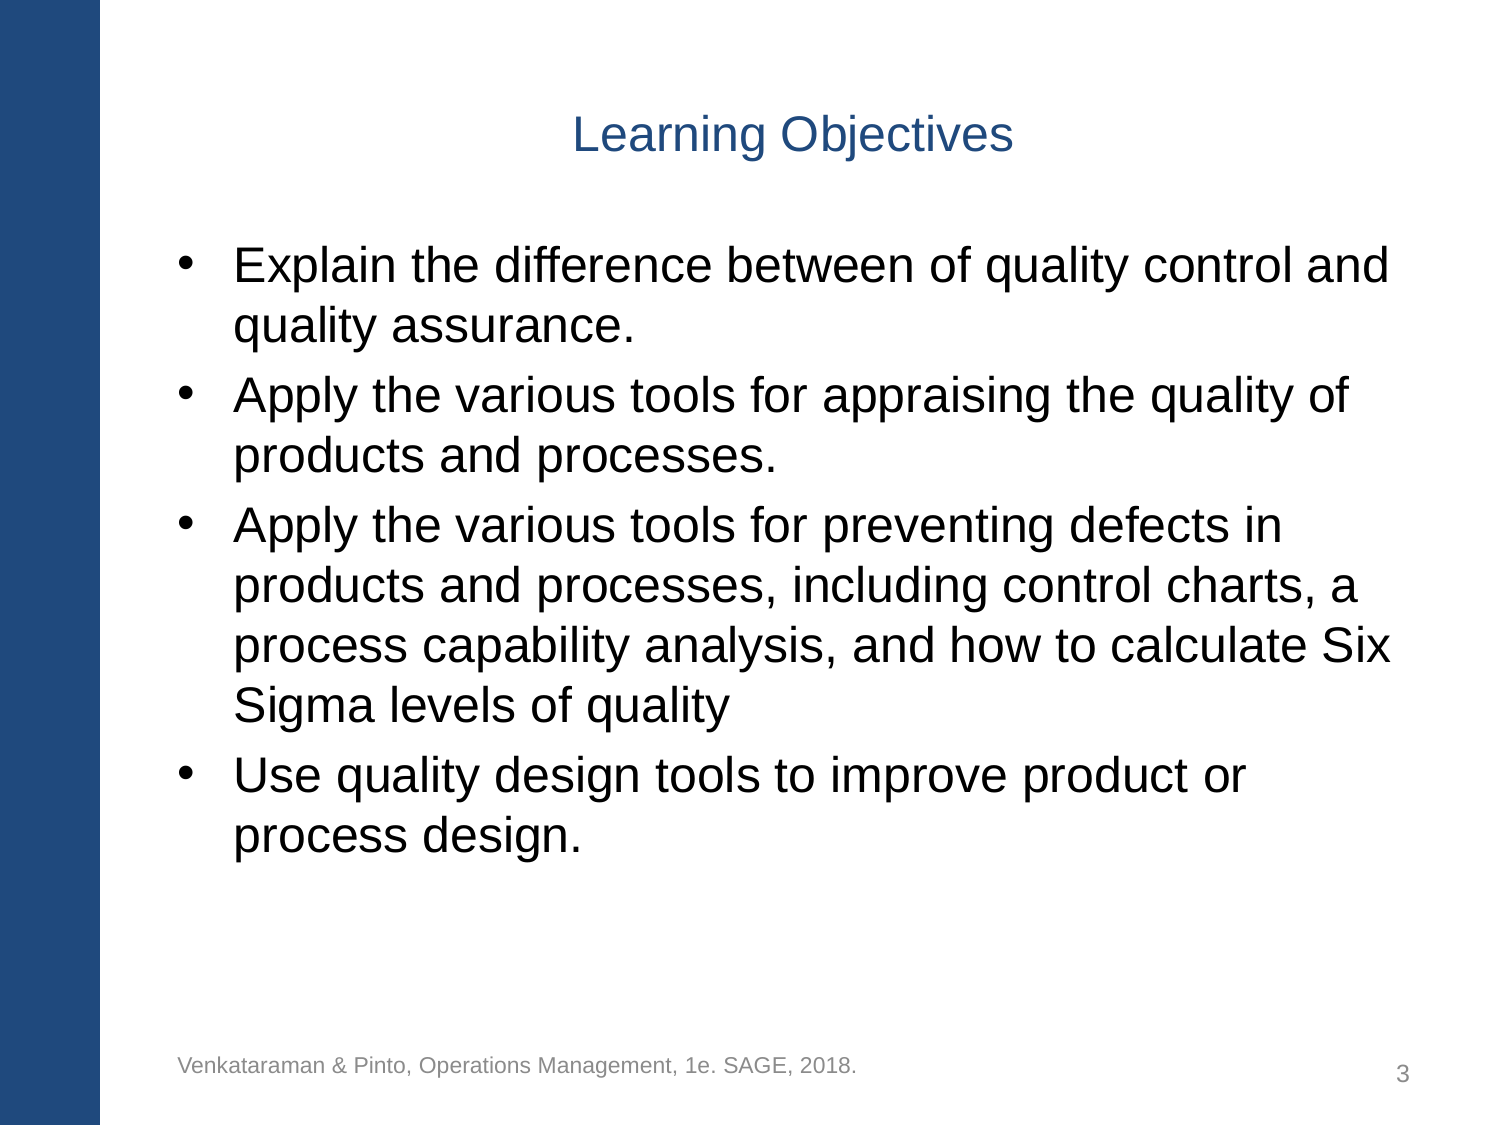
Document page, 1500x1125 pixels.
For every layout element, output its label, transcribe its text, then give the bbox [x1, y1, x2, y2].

slide_number 3 [1350, 1042, 1425, 1103]
title Learning Objectives [162, 37, 1425, 224]
list Explain the difference between of quality control and quality assurance. Apply the various tools for appraising the quality of products and processes. Apply the various tools for preventing defects in products and processes, including control charts, a process capability analysis, and how to calculate Six Sigma levels of quality Use quality design tools to improve product or process design. [162, 224, 1425, 1013]
footer Venkataraman & Pinto, Operations Management, 1e. SAGE, 2018. [162, 1042, 1313, 1103]
